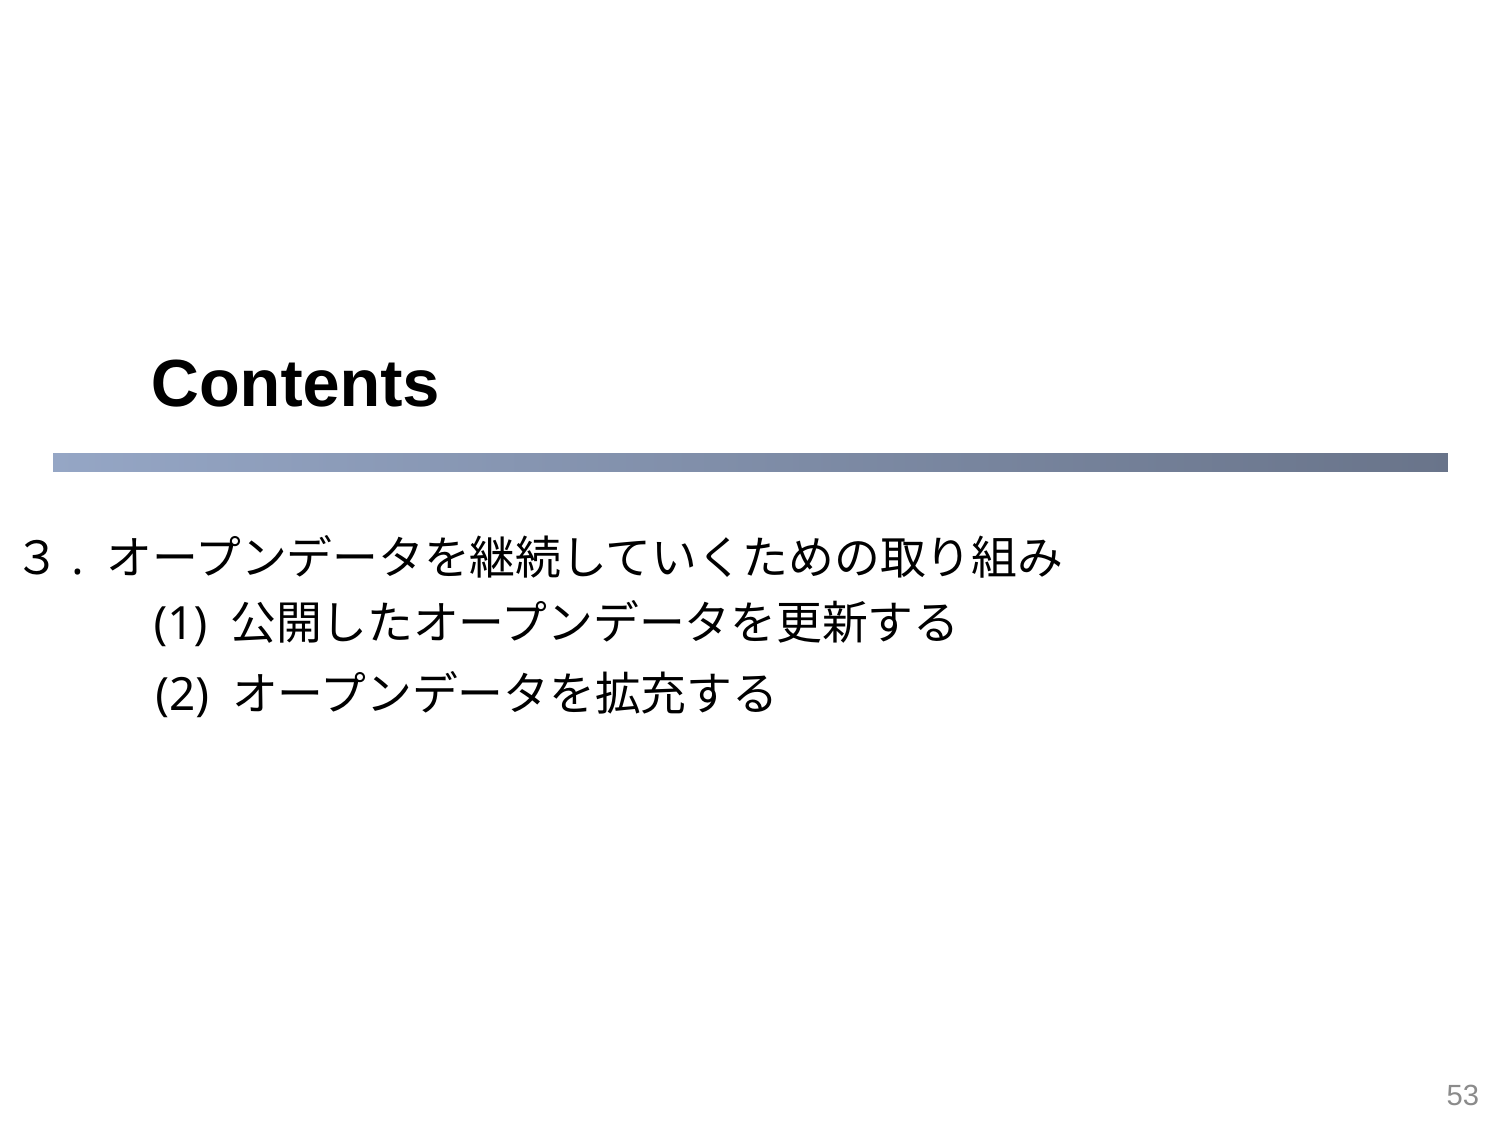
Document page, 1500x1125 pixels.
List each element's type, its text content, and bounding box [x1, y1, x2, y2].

text_box ３. オープンデータを継続していくための取り組み [0, 521, 1079, 592]
text_box (2) オープンデータを拡充する [140, 657, 794, 727]
text_box (1) 公開したオープンデータを更新する [138, 586, 975, 656]
slide_number 52 [1411, 1070, 1495, 1118]
